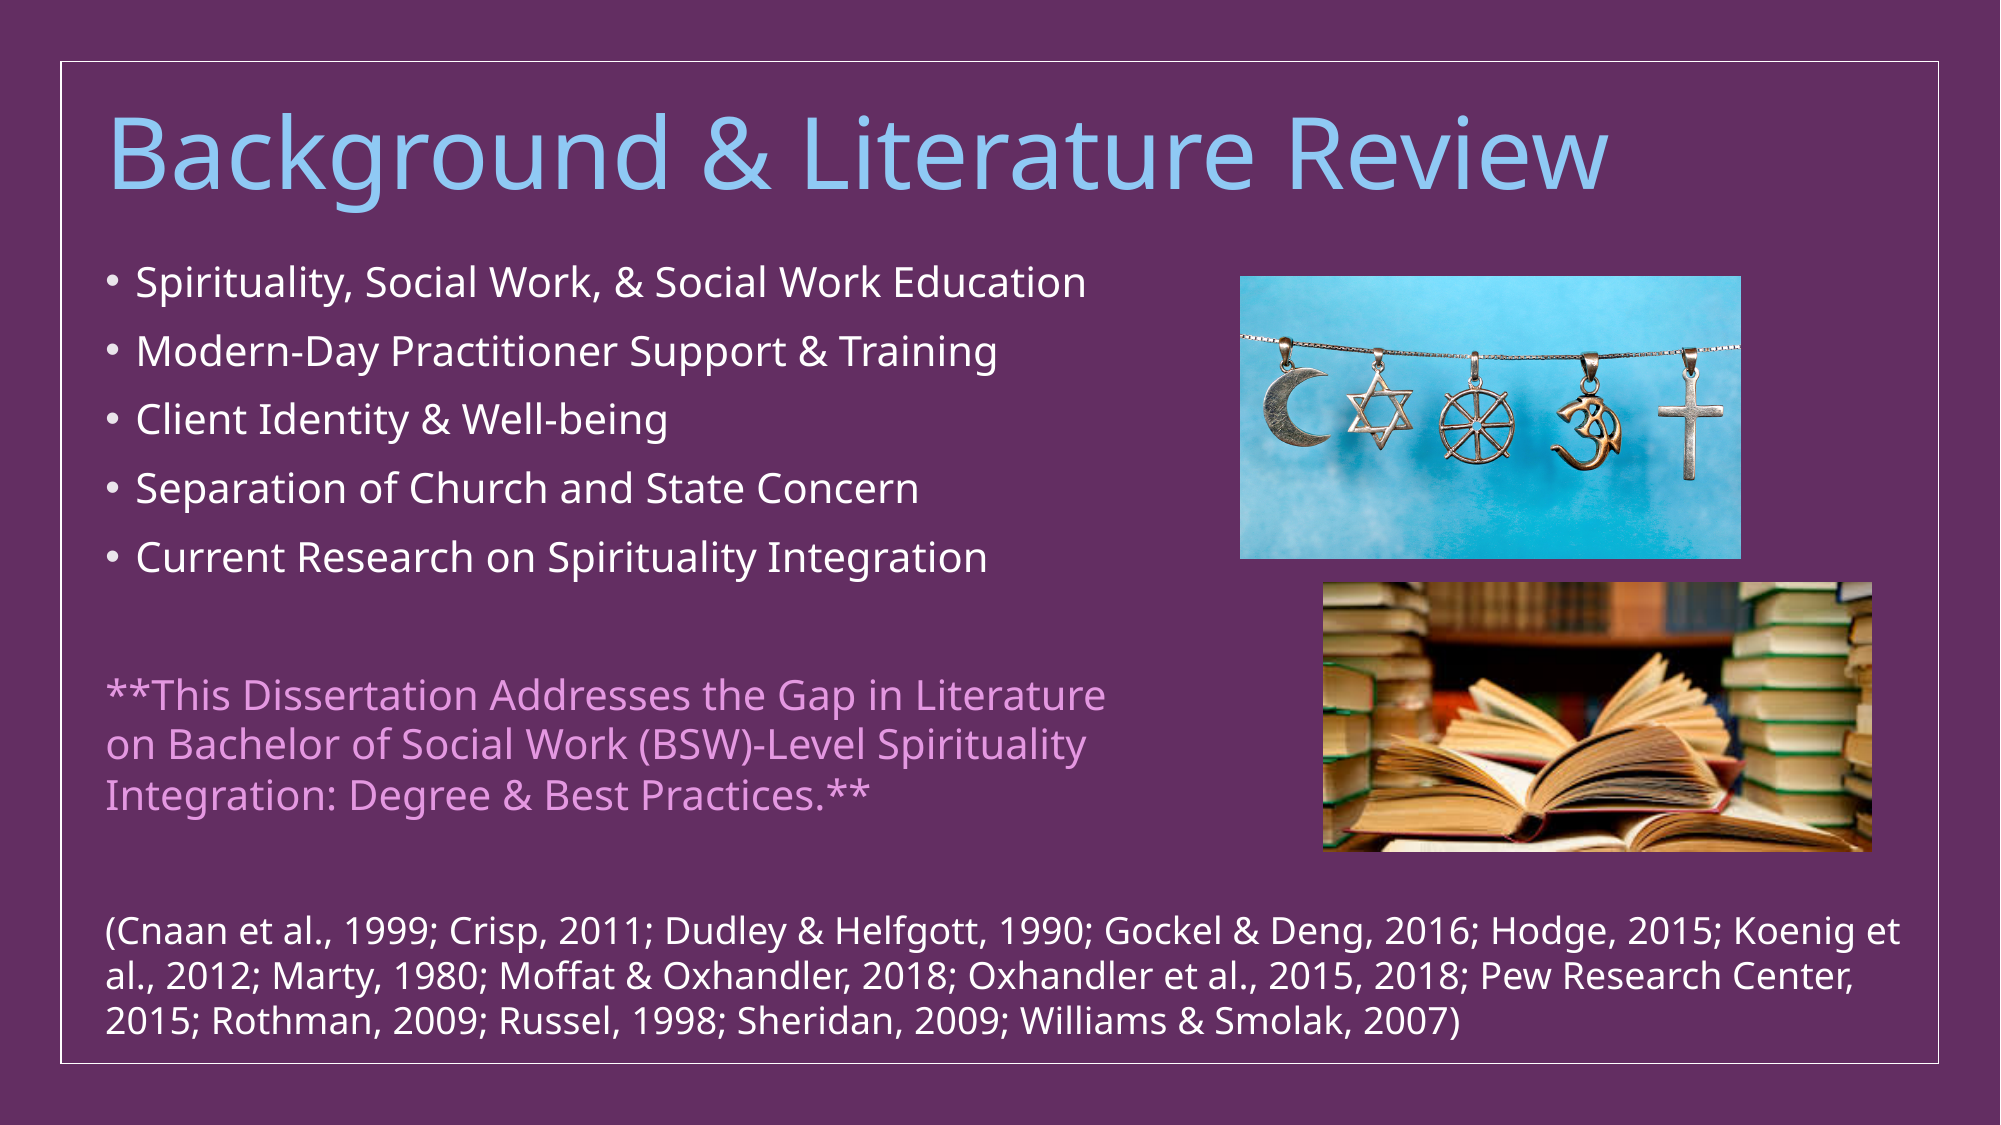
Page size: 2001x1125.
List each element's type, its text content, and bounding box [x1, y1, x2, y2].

list Spirituality, Social Work, & Social Work Education Modern-Day Practitioner Support & Training Client Identity & Well-being Separation of Church and State Concern Current Research on Spirituality Integration **This Dissertation Addresses the Gap in Literature on Bachelor of Social Work (BSW)-Level Spirituality Integration: Degree & Best Practices.** [90, 248, 1147, 899]
text_box (Cnaan et al., 1999; Crisp, 2011; Dudley & Helfgott, 1990; Gockel & Deng, 2016; Hodge, 2015; Koenig et al., 2012; Marty, 1980; Moffat & Oxhandler, 2018; Oxhandler et al., 2015, 2018; Pew Research Center, 2015; Rothman, 2009; Russel, 1998; Sheridan, 2009; Williams & Smolak, 2007) [90, 899, 1934, 1050]
picture [1239, 276, 1741, 559]
title Background & Literature Review [90, 45, 1741, 270]
picture [1543, 552, 1549, 559]
picture [1323, 582, 1872, 852]
